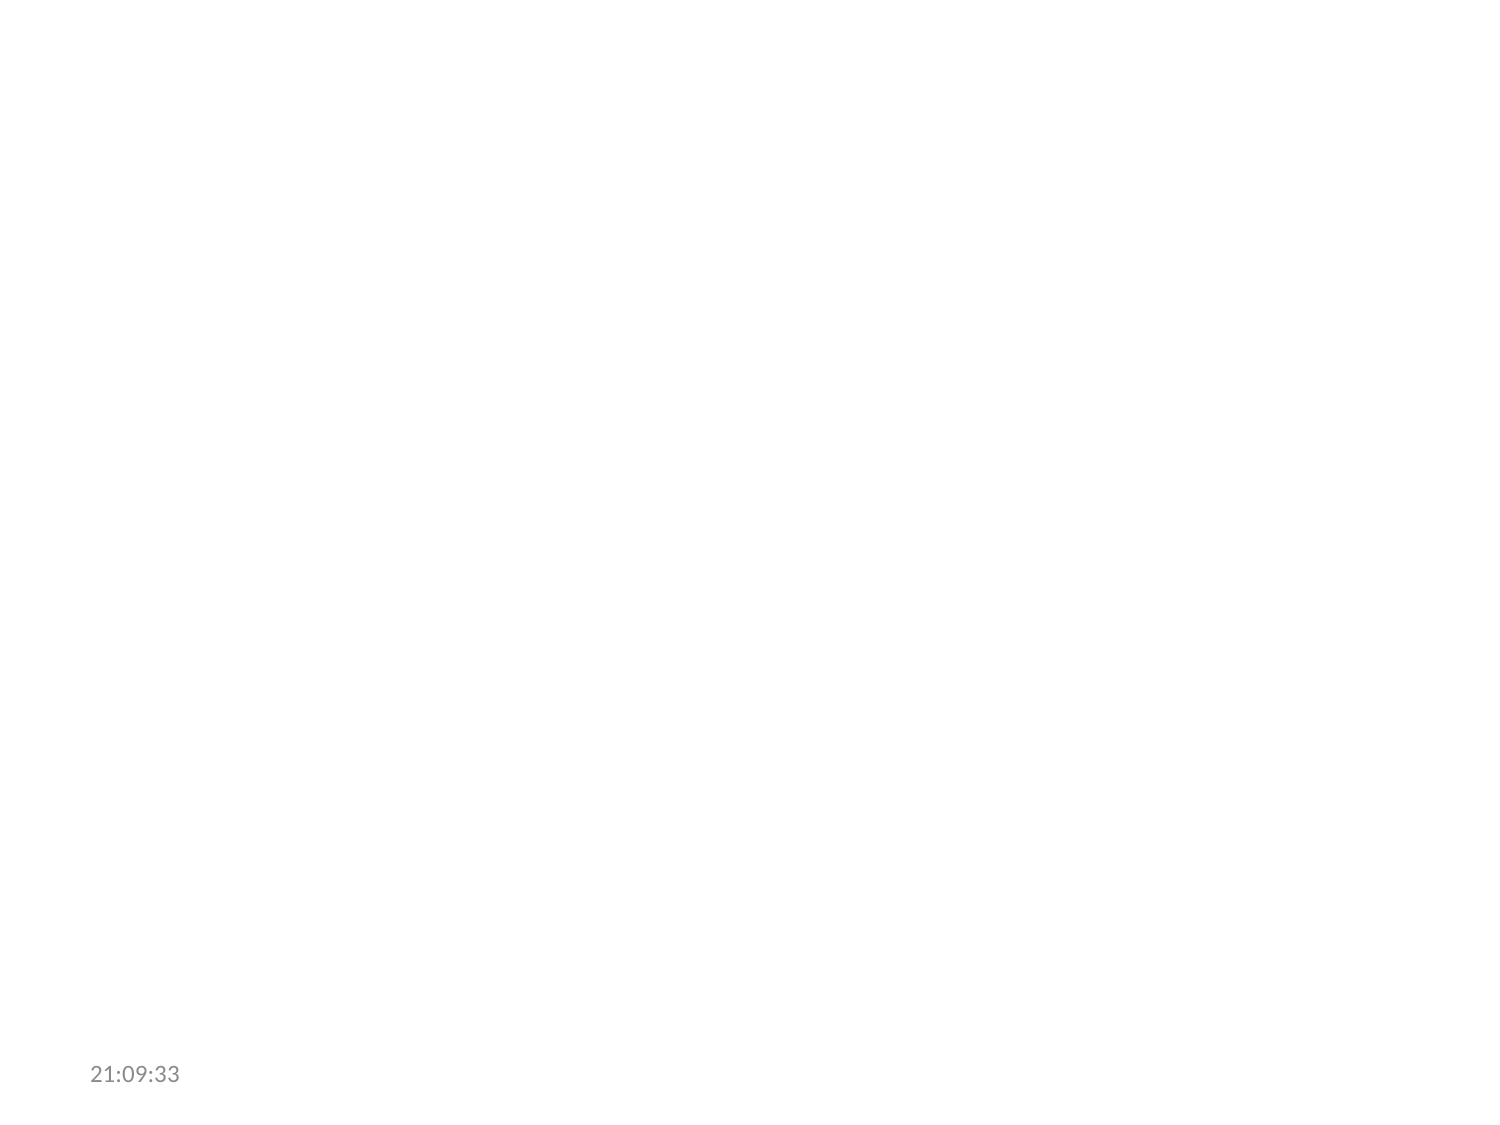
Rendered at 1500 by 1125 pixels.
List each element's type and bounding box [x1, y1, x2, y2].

slide_number [75, 1042, 425, 1103]
